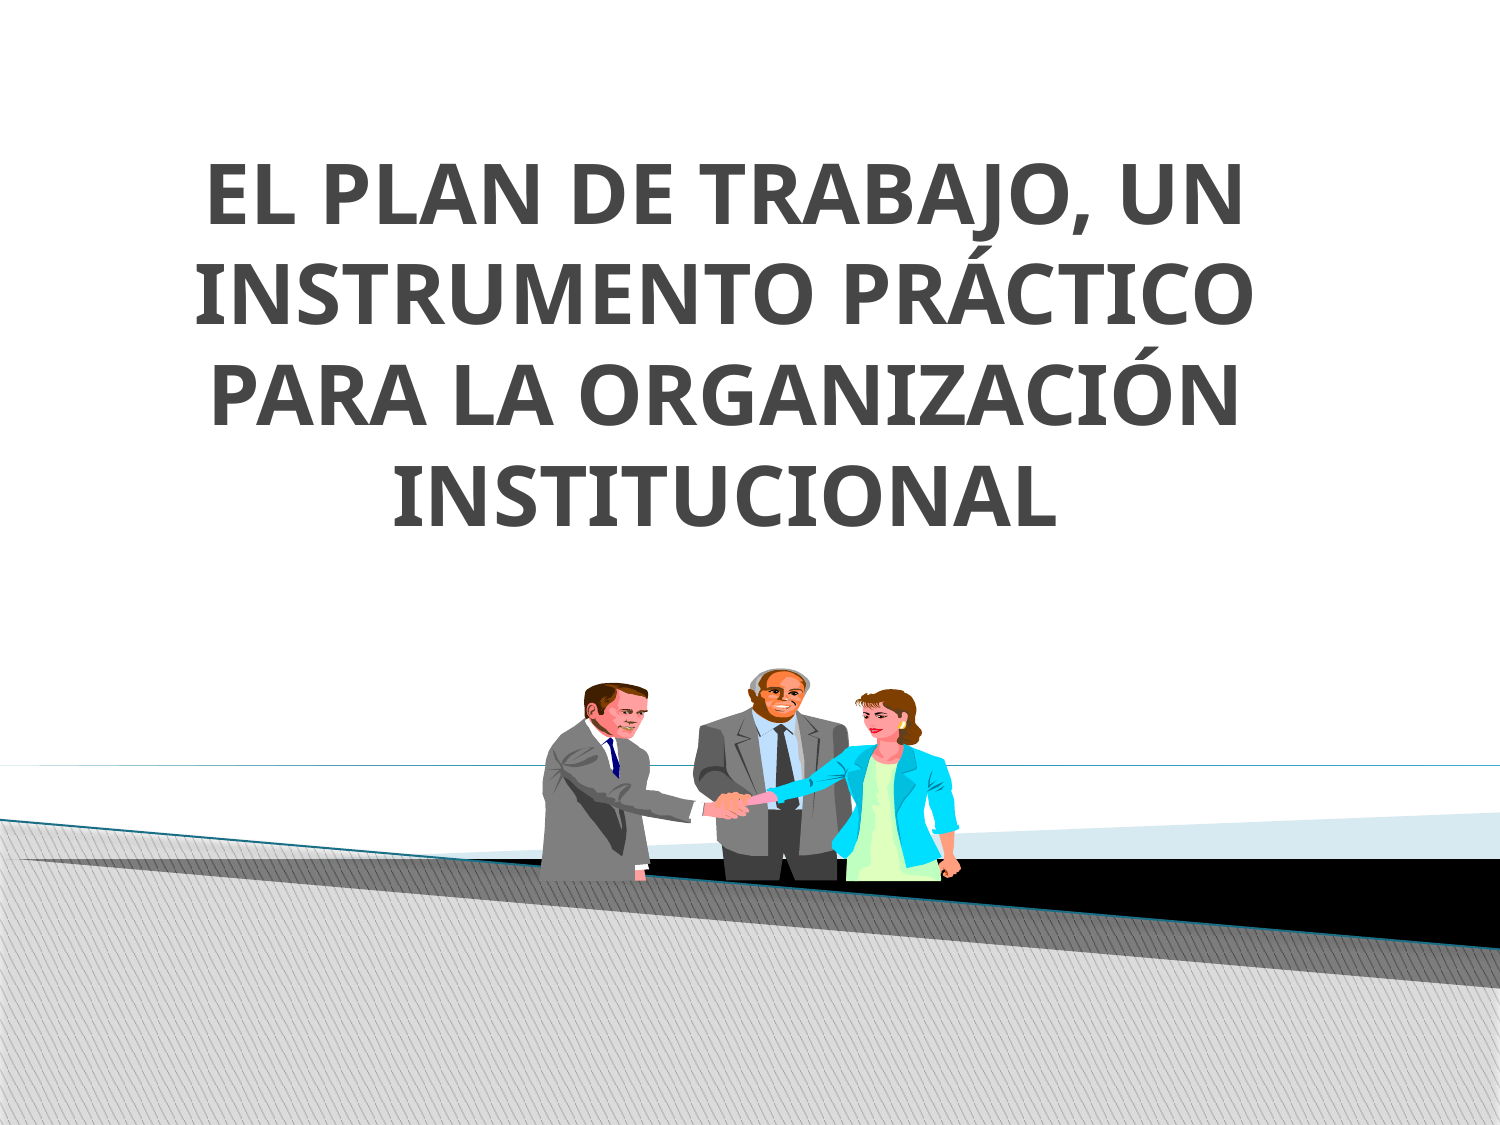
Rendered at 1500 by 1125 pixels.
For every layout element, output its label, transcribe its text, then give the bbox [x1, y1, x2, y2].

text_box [538, 668, 962, 882]
title EL PLAN DE TRABAJO, UN INSTRUMENTO PRÁCTICO PARA LA ORGANIZACIÓN INSTITUCIONAL [88, 125, 1364, 551]
picture [5, 859, 1500, 989]
